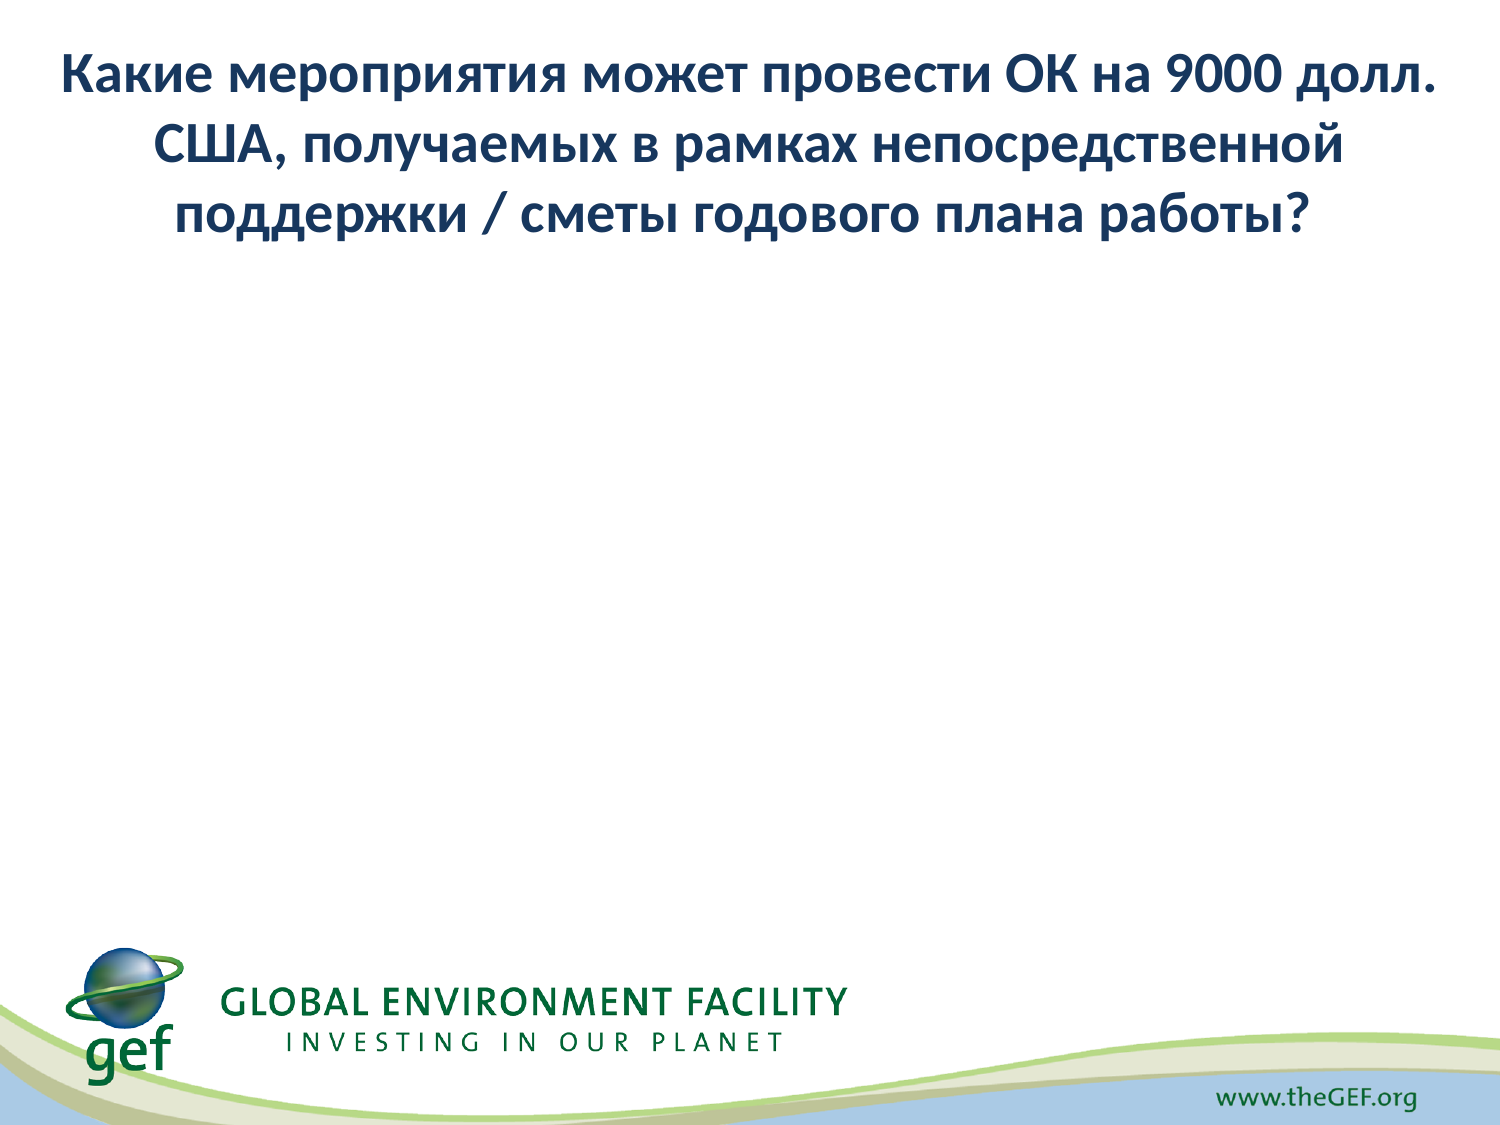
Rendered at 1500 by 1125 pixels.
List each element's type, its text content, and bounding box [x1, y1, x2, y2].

title Какие мероприятия может провести ОК на 9000 долл. США, получаемых в рамках непосредственной поддержки / сметы годового плана работы? [0, 44, 1500, 233]
picture [0, 920, 1500, 1125]
